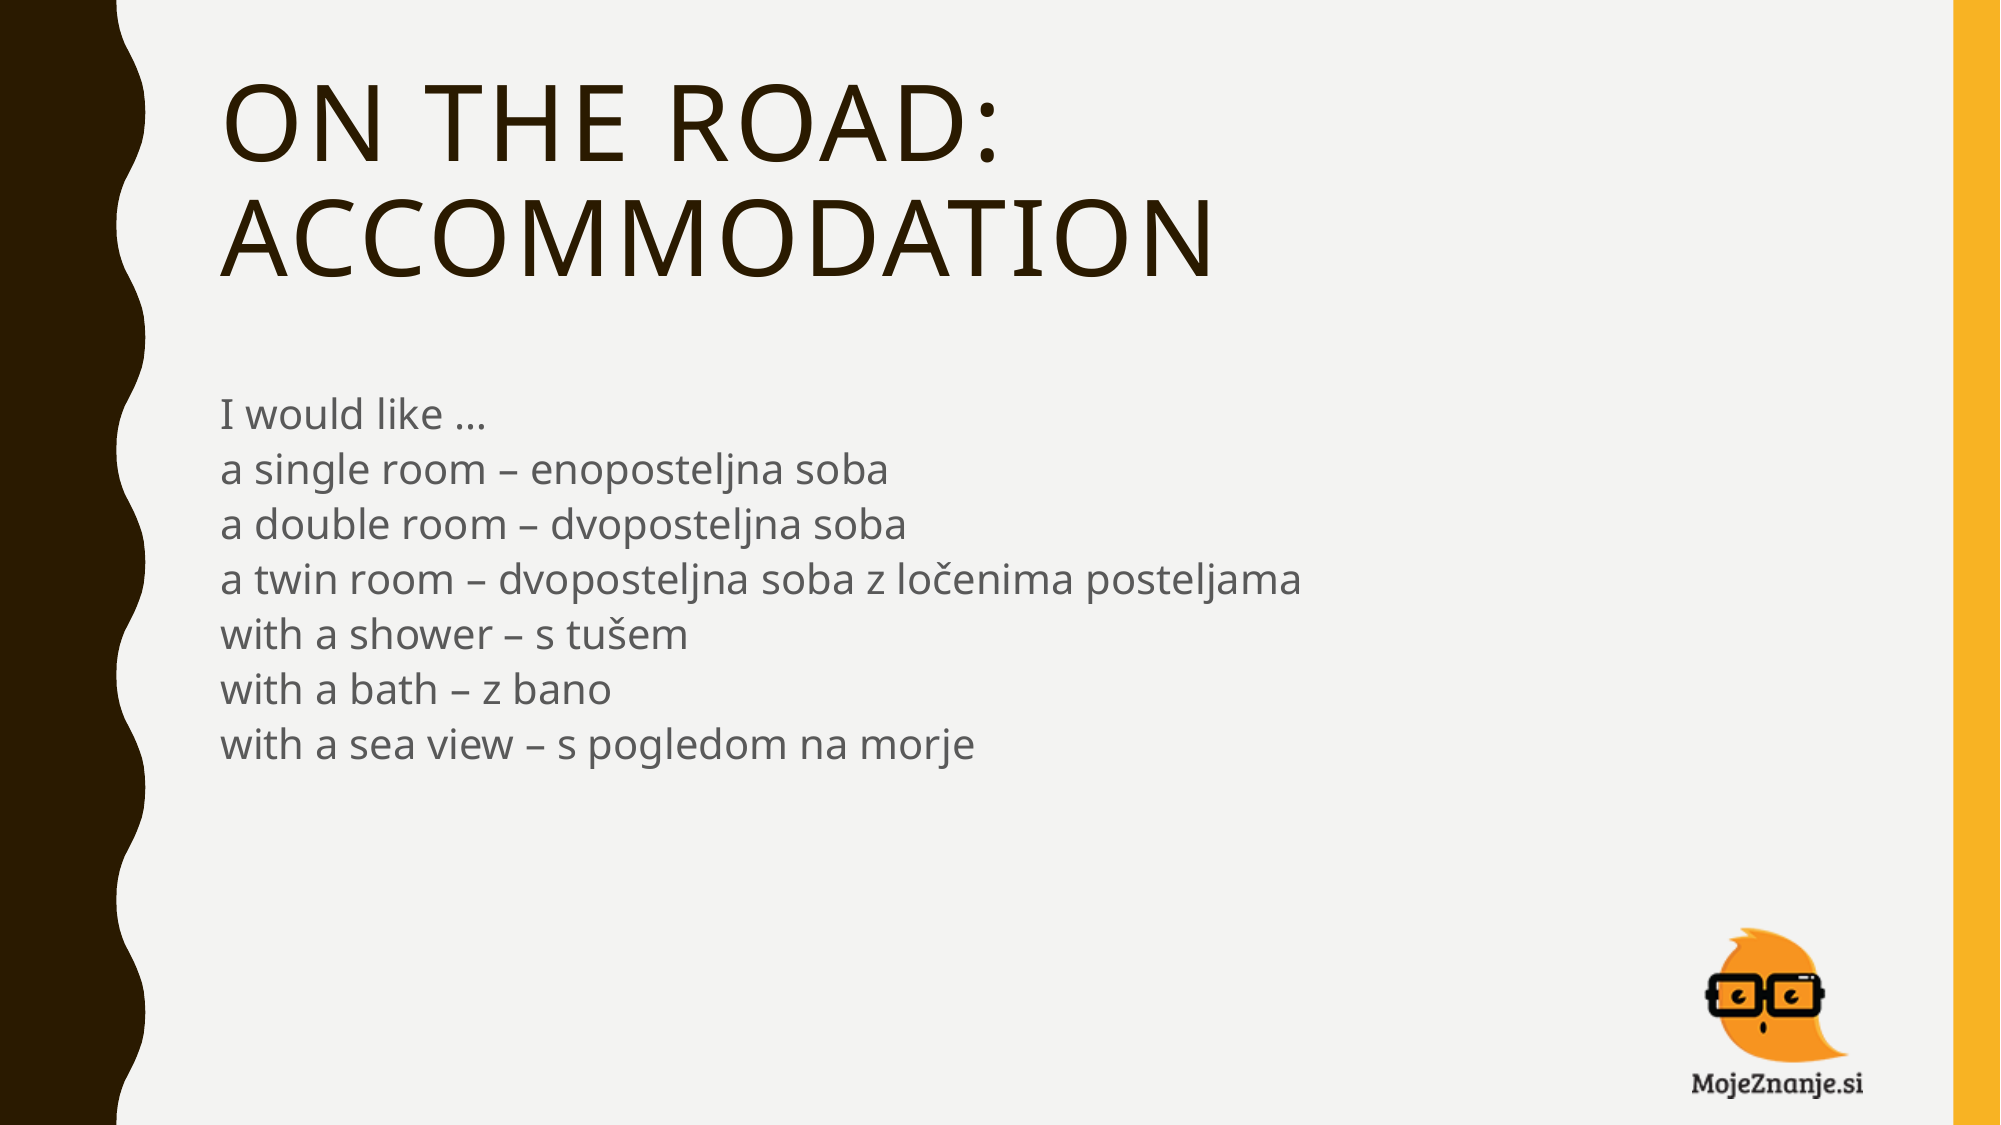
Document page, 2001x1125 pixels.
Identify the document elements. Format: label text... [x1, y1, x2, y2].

title ON THE ROAD: ACCOMMODATION [205, 62, 1875, 308]
list I would like … a single room – enoposteljna soba a double room – dvoposteljna soba a twin room – dvoposteljna soba z ločenima posteljama with a shower – s tušem with a bath – z bano with a sea view – s pogledom na morje [205, 375, 1875, 965]
picture [1692, 965, 1863, 1099]
